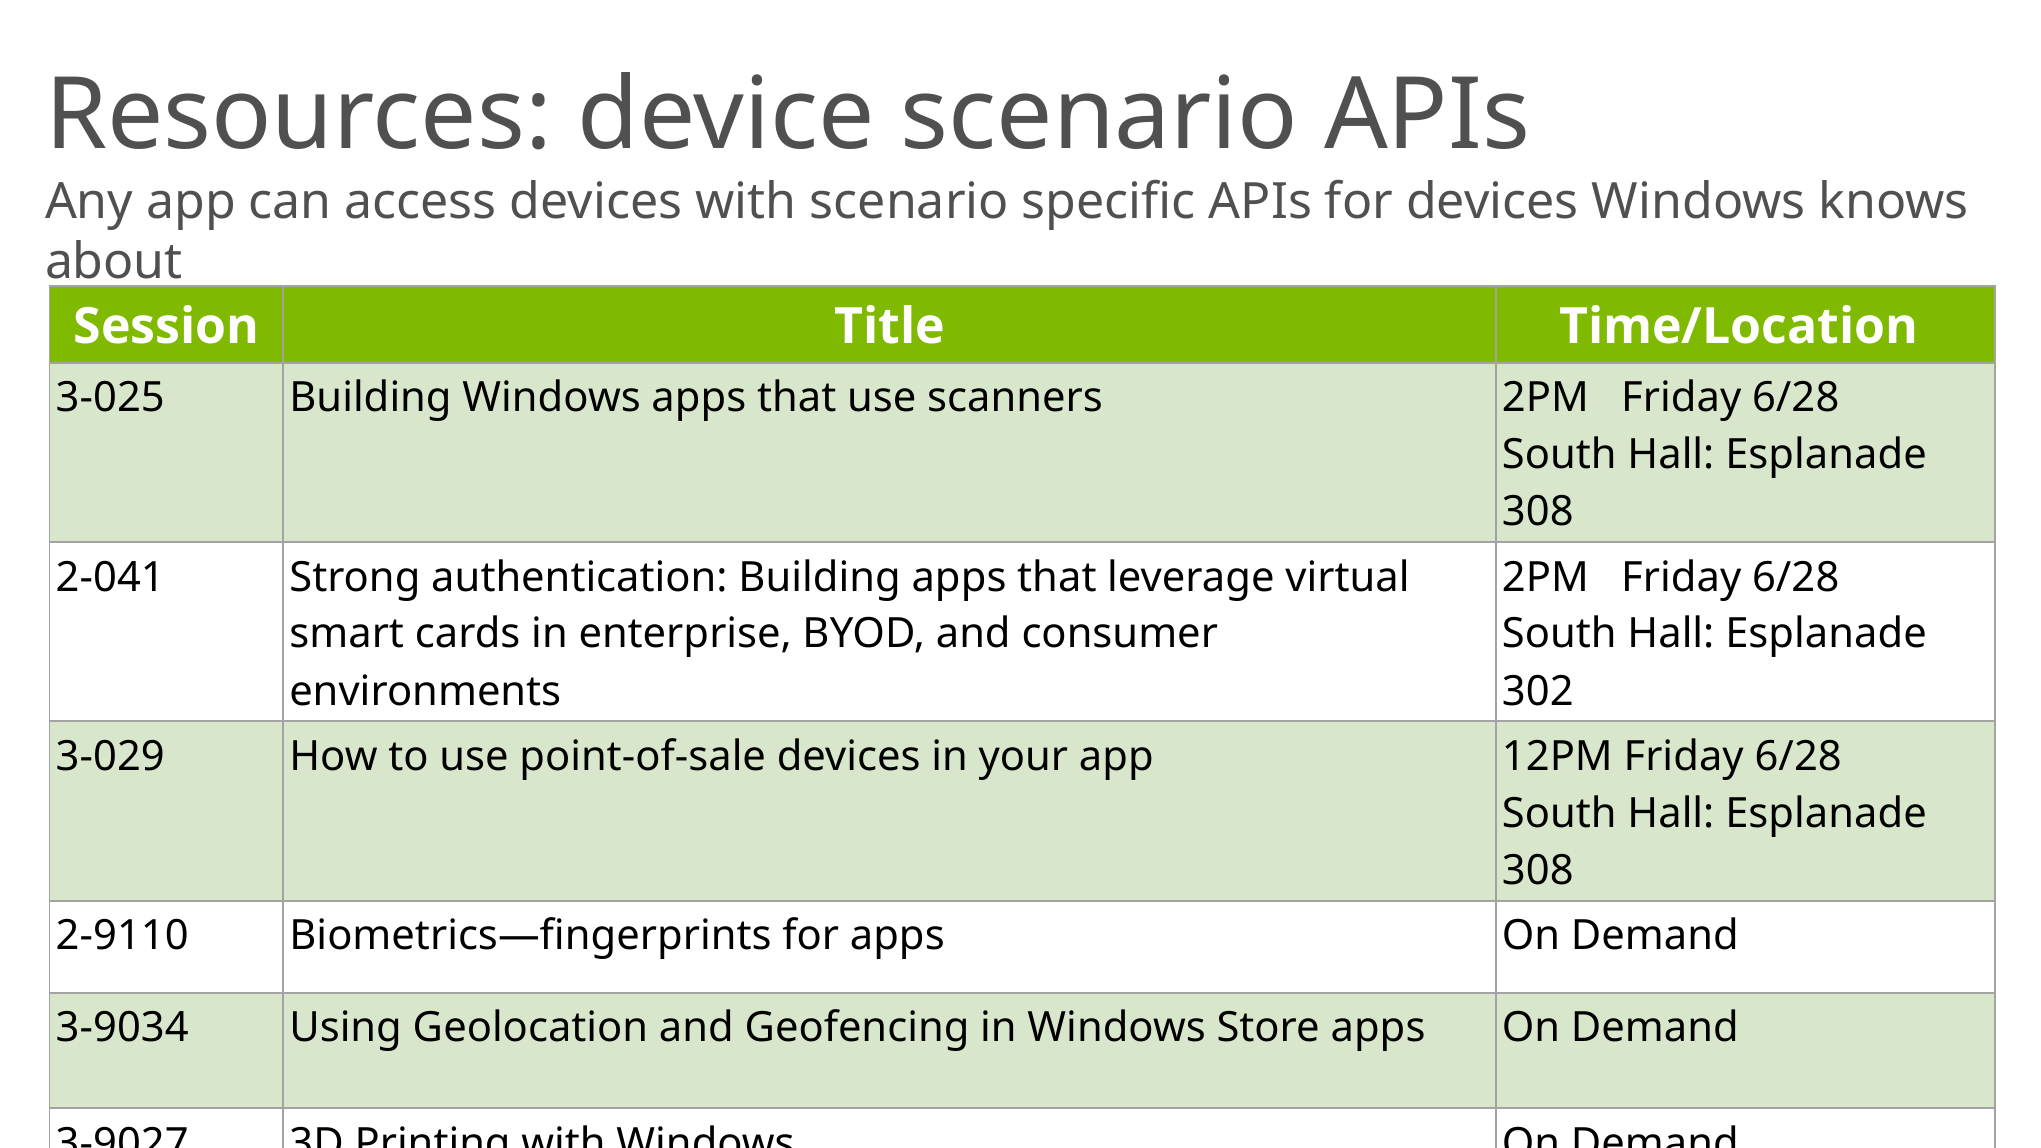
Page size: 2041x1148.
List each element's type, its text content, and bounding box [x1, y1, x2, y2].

table_cell Using Geolocation and Geofencing in Windows Store apps [284, 994, 1495, 1107]
table_cell 2-9110 [50, 902, 282, 992]
table_header Title [284, 287, 1495, 362]
title Resources: device scenario APIs Any app can access devices with scenario specific APIs for devices Windows knows about [45, 48, 1996, 199]
table_cell Building Windows apps that use scanners [284, 364, 1495, 541]
table_cell 2PM Friday 6/28 South Hall: Esplanade 302 [1497, 543, 1994, 720]
table_cell 3D Printing with Windows [284, 1109, 1495, 1148]
table_cell On Demand [1497, 994, 1994, 1107]
table_cell 12PM Friday 6/28 South Hall: Esplanade 308 [1497, 722, 1994, 900]
table_cell 2-041 [50, 543, 282, 720]
table_cell On Demand [1497, 1109, 1994, 1148]
table_cell Strong authentication: Building apps that leverage virtual smart cards in enterprise, BYOD, and consumer environments [284, 543, 1495, 720]
table_cell 3-9034 [50, 994, 282, 1107]
table_cell 3-9027 [50, 1109, 282, 1148]
table_cell On Demand [1497, 902, 1994, 992]
table_cell 3-029 [50, 722, 282, 900]
table_header Session [50, 287, 282, 362]
table_cell 3-025 [50, 364, 282, 541]
table_cell How to use point-of-sale devices in your app [284, 722, 1495, 900]
table_cell Biometrics—fingerprints for apps [284, 902, 1495, 992]
table_header Time/Location [1497, 287, 1994, 362]
table_cell 2PM Friday 6/28 South Hall: Esplanade 308 [1497, 364, 1994, 541]
